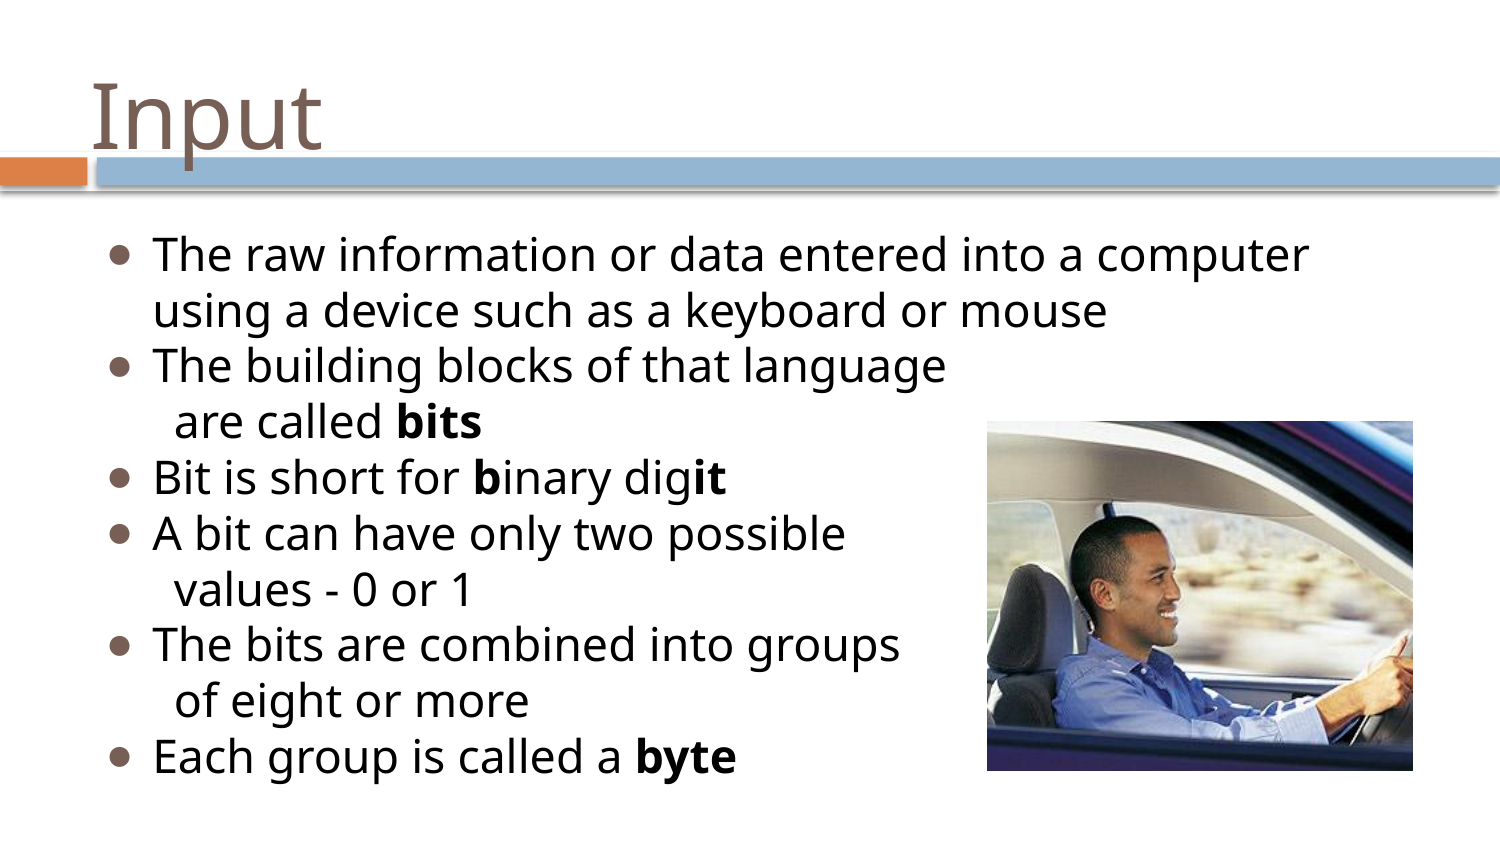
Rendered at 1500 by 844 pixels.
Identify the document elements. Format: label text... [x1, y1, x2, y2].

title Input [75, 16, 1276, 183]
picture [987, 421, 1413, 771]
list The raw information or data entered into a computer using a device such as a keyboard or mouse The building blocks of that language are called bits Bit is short for binary digit A bit can have only two possible values - 0 or 1 The bits are combined into groups of eight or more Each group is called a byte [75, 209, 1425, 806]
